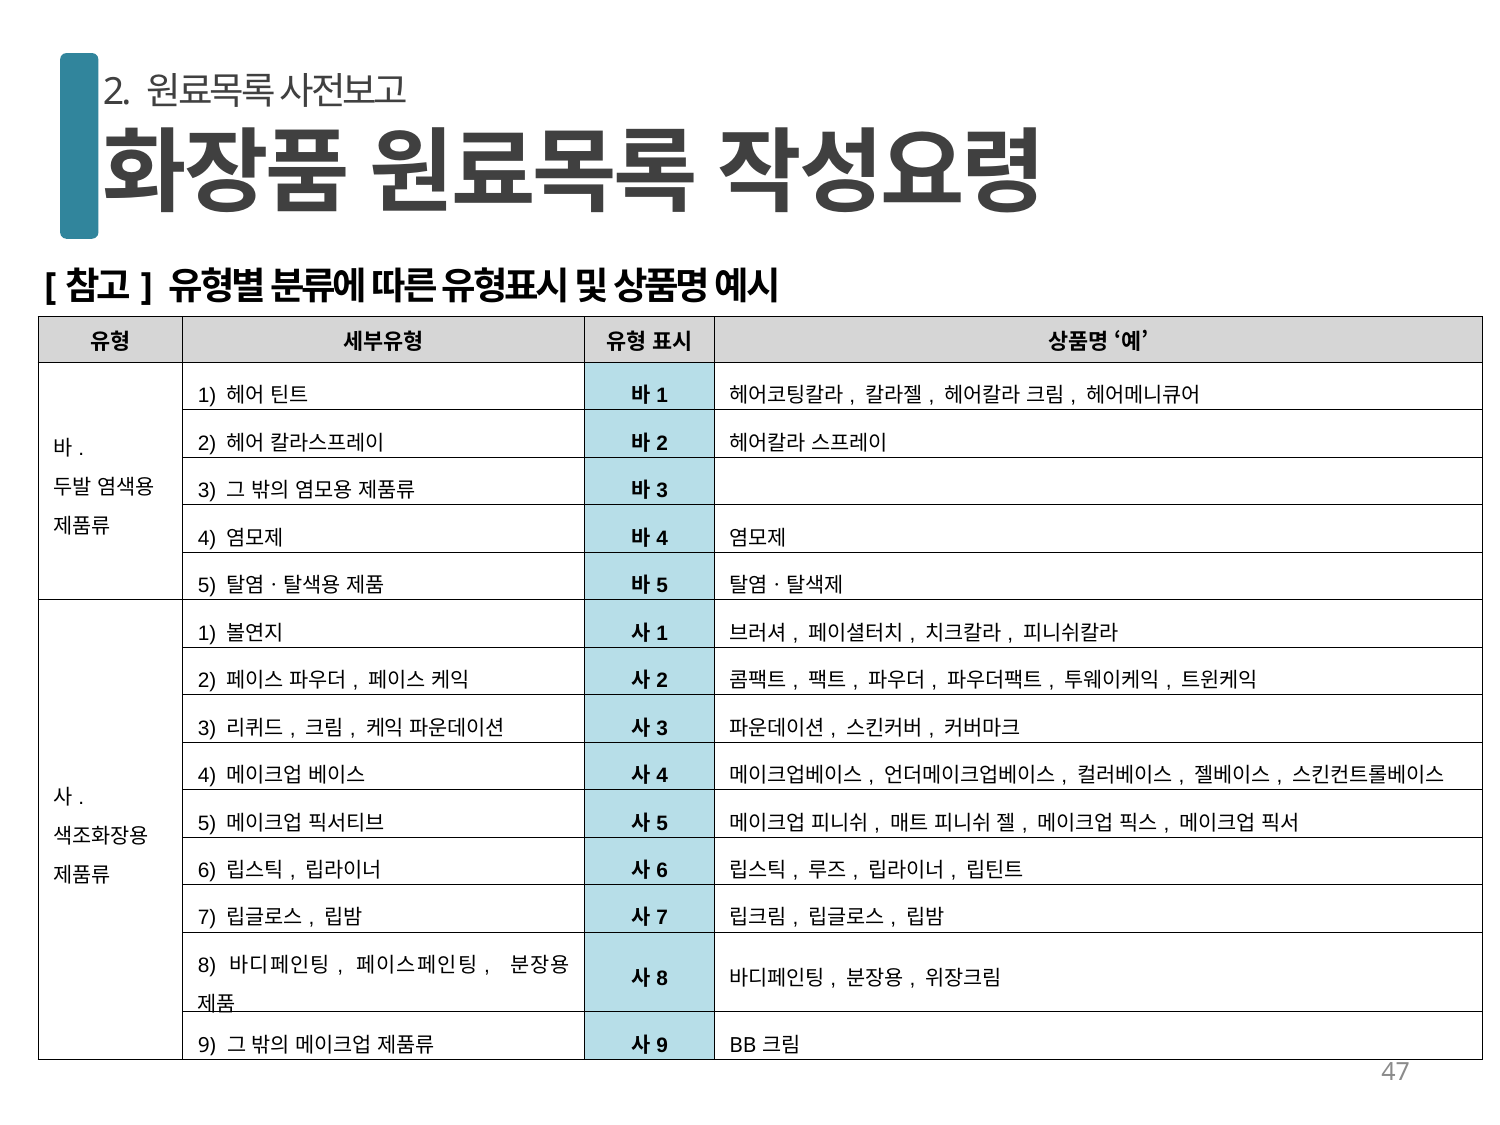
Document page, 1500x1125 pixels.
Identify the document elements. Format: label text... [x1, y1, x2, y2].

text_box [58, 50, 101, 231]
table_cell 브러셔, 페이셜터치, 치크칼라, 피니쉬칼라 [715, 600, 1482, 647]
table_cell 9) 그 밖의 메이크업 제품류 [183, 1012, 584, 1059]
table_cell 염모제 [715, 505, 1482, 552]
table_cell 2) 헤어 칼라스프레이 [183, 410, 584, 457]
table_header 유형 [39, 317, 182, 362]
table_cell 바. 두발 염색용 제품류 [39, 363, 182, 599]
table_cell 바2 [585, 410, 714, 457]
table_cell 8) 바디페인팅, 페이스페인팅, 분장용 제품 [183, 933, 584, 1011]
table_cell 사5 [585, 790, 714, 837]
table_cell 4) 염모제 [183, 505, 584, 552]
table_cell 2) 페이스 파우더, 페이스 케익 [183, 648, 584, 694]
table_cell 3) 리퀴드, 크림, 케익 파운데이션 [183, 695, 584, 742]
table_cell 파운데이션, 스킨커버, 커버마크 [715, 695, 1482, 742]
table_cell 6) 립스틱, 립라이너 [183, 838, 584, 884]
text_box 2. 원료목록 사전보고 화장품 원료목록 작성요령 [88, 60, 1061, 230]
table_cell 콤팩트, 팩트, 파우더, 파우더팩트, 투웨이케익, 트윈케익 [715, 648, 1482, 694]
table_cell 3) 그 밖의 염모용 제품류 [183, 458, 584, 504]
table_cell 사8 [585, 933, 714, 1011]
table_cell 사3 [585, 695, 714, 742]
table_cell 메이크업베이스, 언더메이크업베이스, 컬러베이스, 젤베이스, 스킨컨트롤베이스 [715, 743, 1482, 789]
table_cell 5) 탈염ㆍ탈색용 제품 [183, 553, 584, 599]
table_cell 사7 [585, 885, 714, 932]
table_cell 탈염ㆍ탈색제 [715, 553, 1482, 599]
table_cell 바3 [585, 458, 714, 504]
table_cell 사4 [585, 743, 714, 789]
table_cell 사1 [585, 600, 714, 647]
table_cell 7) 립글로스, 립밤 [183, 885, 584, 932]
table_cell 바5 [585, 553, 714, 599]
table_cell 4) 메이크업 베이스 [183, 743, 584, 789]
table_cell 헤어칼라 스프레이 [715, 410, 1482, 457]
table_cell 립스틱, 루즈, 립라이너, 립틴트 [715, 838, 1482, 884]
table_cell 1) 볼연지 [183, 600, 584, 647]
table_cell 사2 [585, 648, 714, 694]
table_cell 사9 [585, 1012, 714, 1059]
table_header 유형 표시 [585, 317, 714, 362]
table_cell BB크림 [715, 1012, 1482, 1059]
table_cell 립크림, 립글로스, 립밤 [715, 885, 1482, 932]
table_cell 바1 [585, 363, 714, 409]
text_box [참고] 유형별 분류에 따른 유형표시 및 상품명 예시 [29, 231, 1471, 314]
table_cell 5) 메이크업 픽서티브 [183, 790, 584, 837]
table_cell 바디페인팅, 분장용, 위장크림 [715, 933, 1482, 1011]
table_cell 1) 헤어 틴트 [183, 363, 584, 409]
table_header 상품명 ‘예’ [715, 317, 1482, 362]
table_cell 헤어코팅칼라, 칼라젤, 헤어칼라 크림, 헤어메니큐어 [715, 363, 1482, 409]
table_cell 사6 [585, 838, 714, 884]
table_cell [715, 458, 1482, 504]
table_header 세부유형 [183, 317, 584, 362]
slide_number 47 [1074, 1042, 1425, 1103]
table_cell 바4 [585, 505, 714, 552]
table_cell 사. 색조화장용 제품류 [39, 600, 182, 1059]
table_cell 메이크업 피니쉬, 매트 피니쉬 젤, 메이크업 픽스, 메이크업 픽서 [715, 790, 1482, 837]
